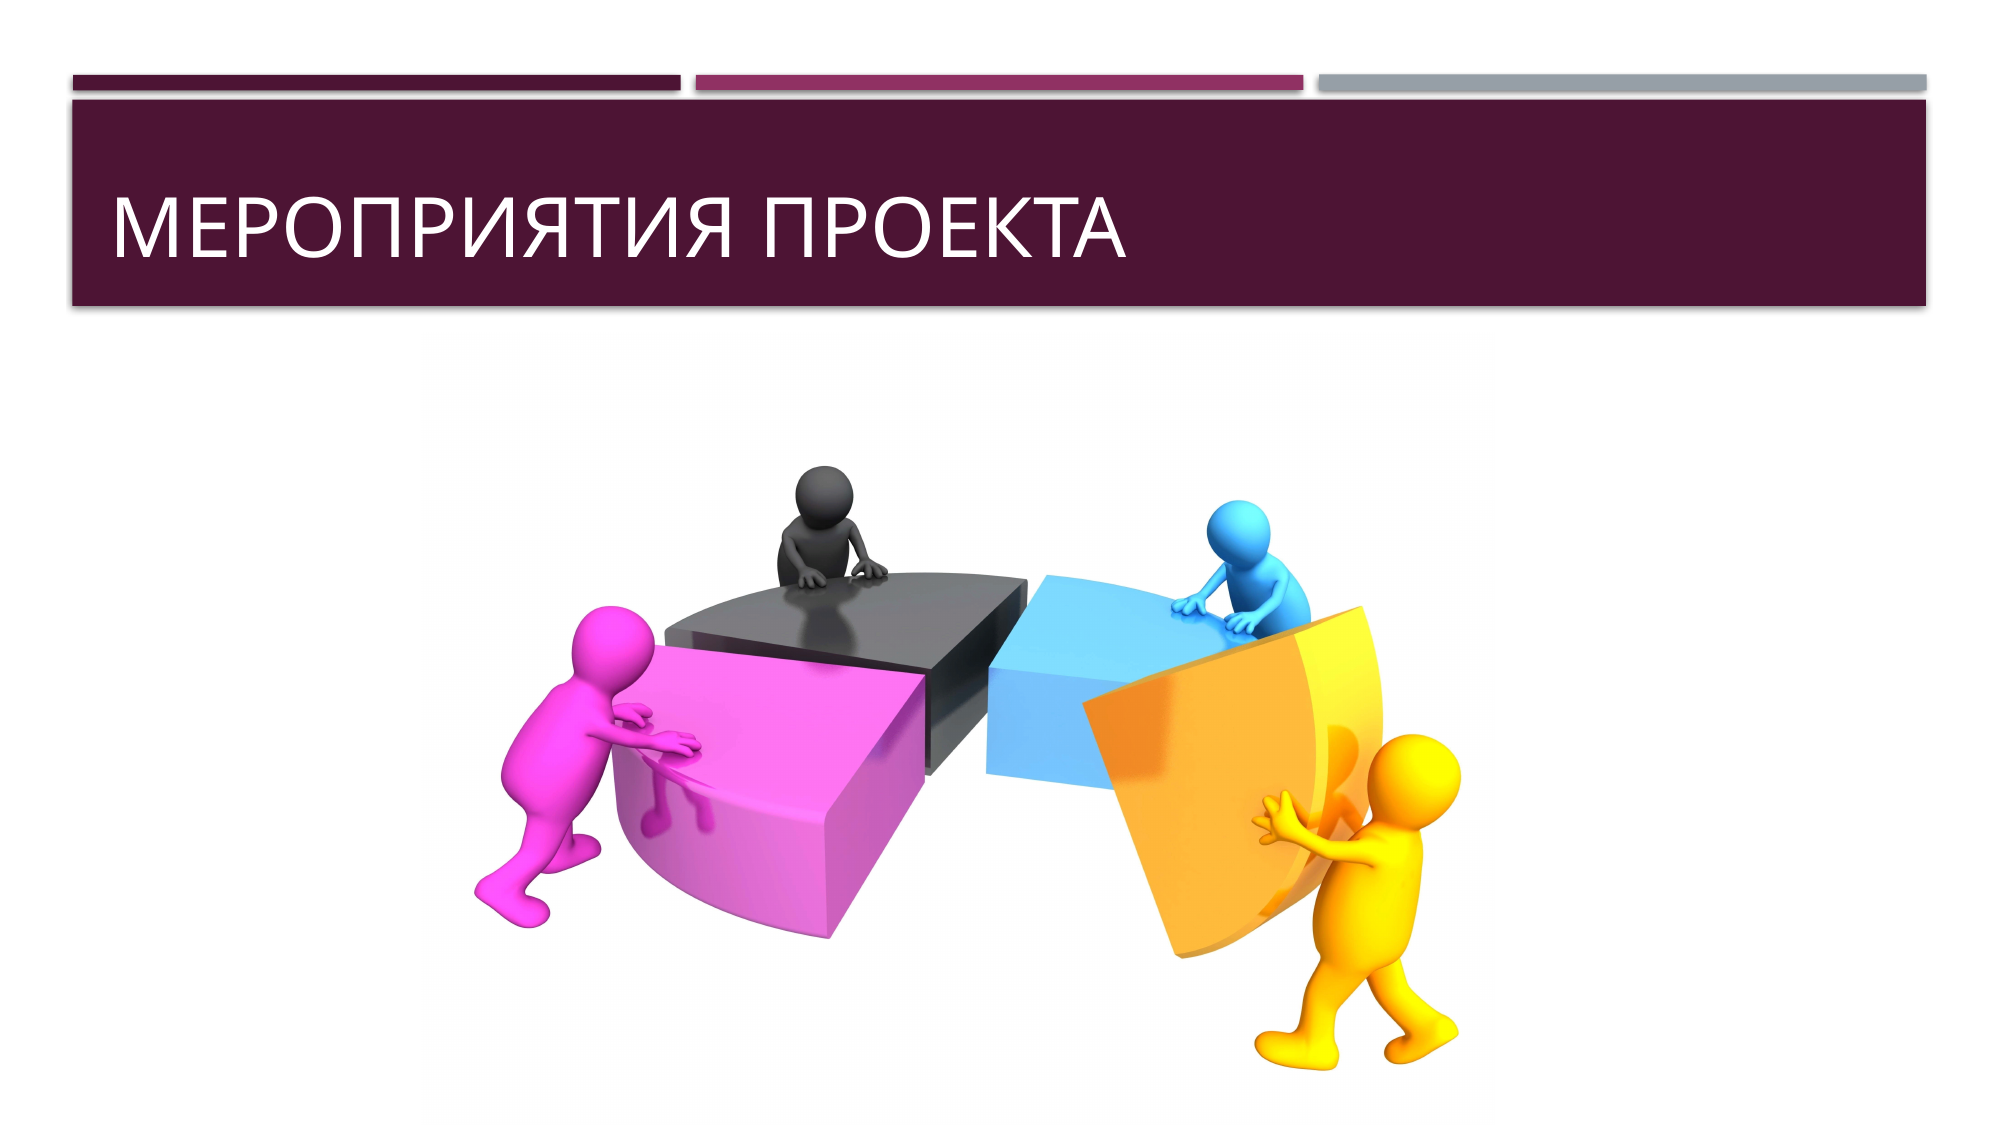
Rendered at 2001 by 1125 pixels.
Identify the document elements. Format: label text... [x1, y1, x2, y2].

picture [420, 331, 1496, 1125]
title Мероприятия проекта [94, 119, 1904, 282]
